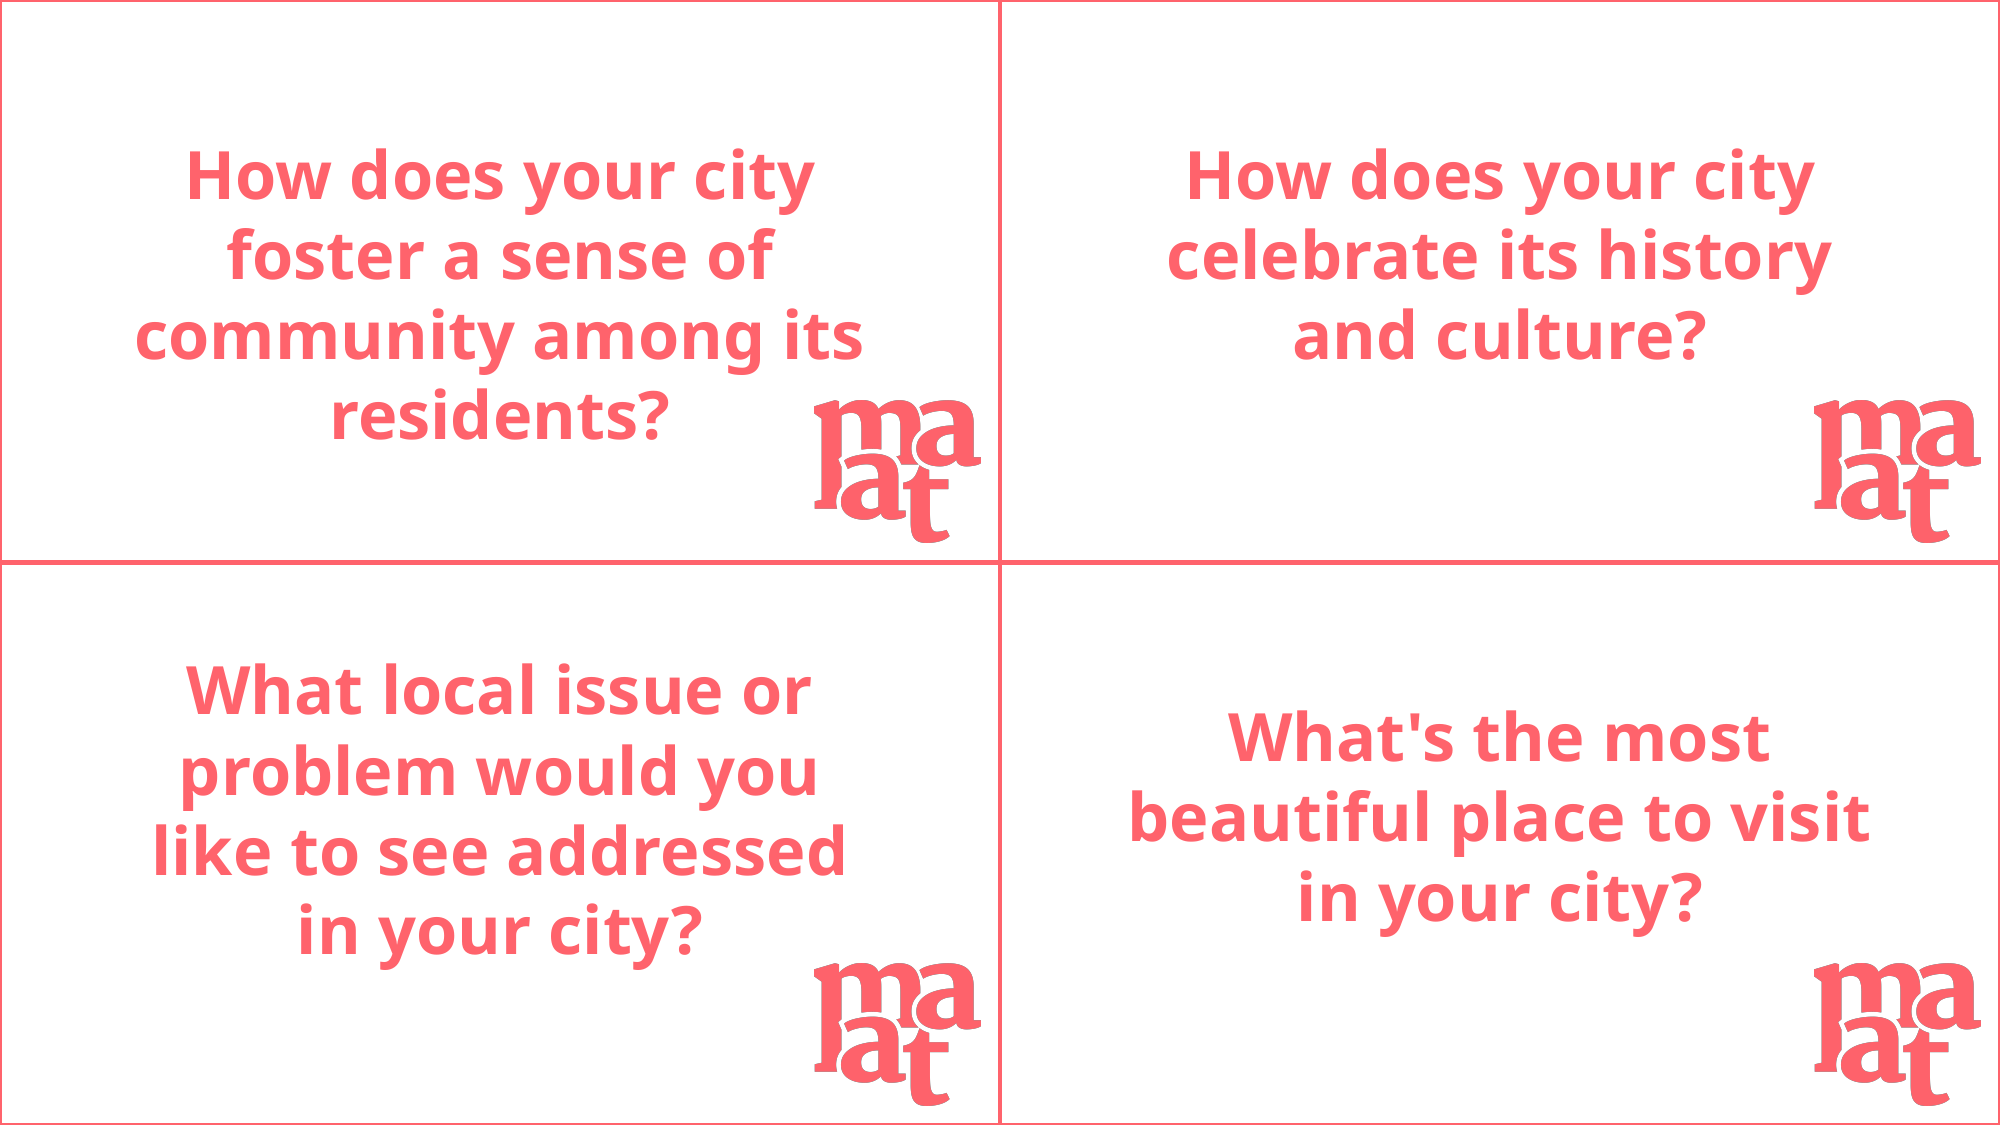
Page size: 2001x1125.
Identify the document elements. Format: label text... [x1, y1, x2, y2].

picture [1814, 962, 1981, 1106]
text_box How does your city foster a sense of community among its residents? [102, 125, 898, 460]
text_box What local issue or problem would you like to see addressed in your city? [102, 640, 898, 976]
text_box [998, 561, 2000, 1125]
text_box How does your city celebrate its history and culture? [1102, 125, 1898, 380]
picture [814, 400, 981, 544]
text_box [0, 561, 998, 1125]
text_box [0, 0, 998, 561]
picture [814, 962, 981, 1106]
text_box What's the most beautiful place to visit in your city? [1102, 687, 1898, 943]
picture [1814, 400, 1981, 544]
text_box [998, 0, 2000, 561]
